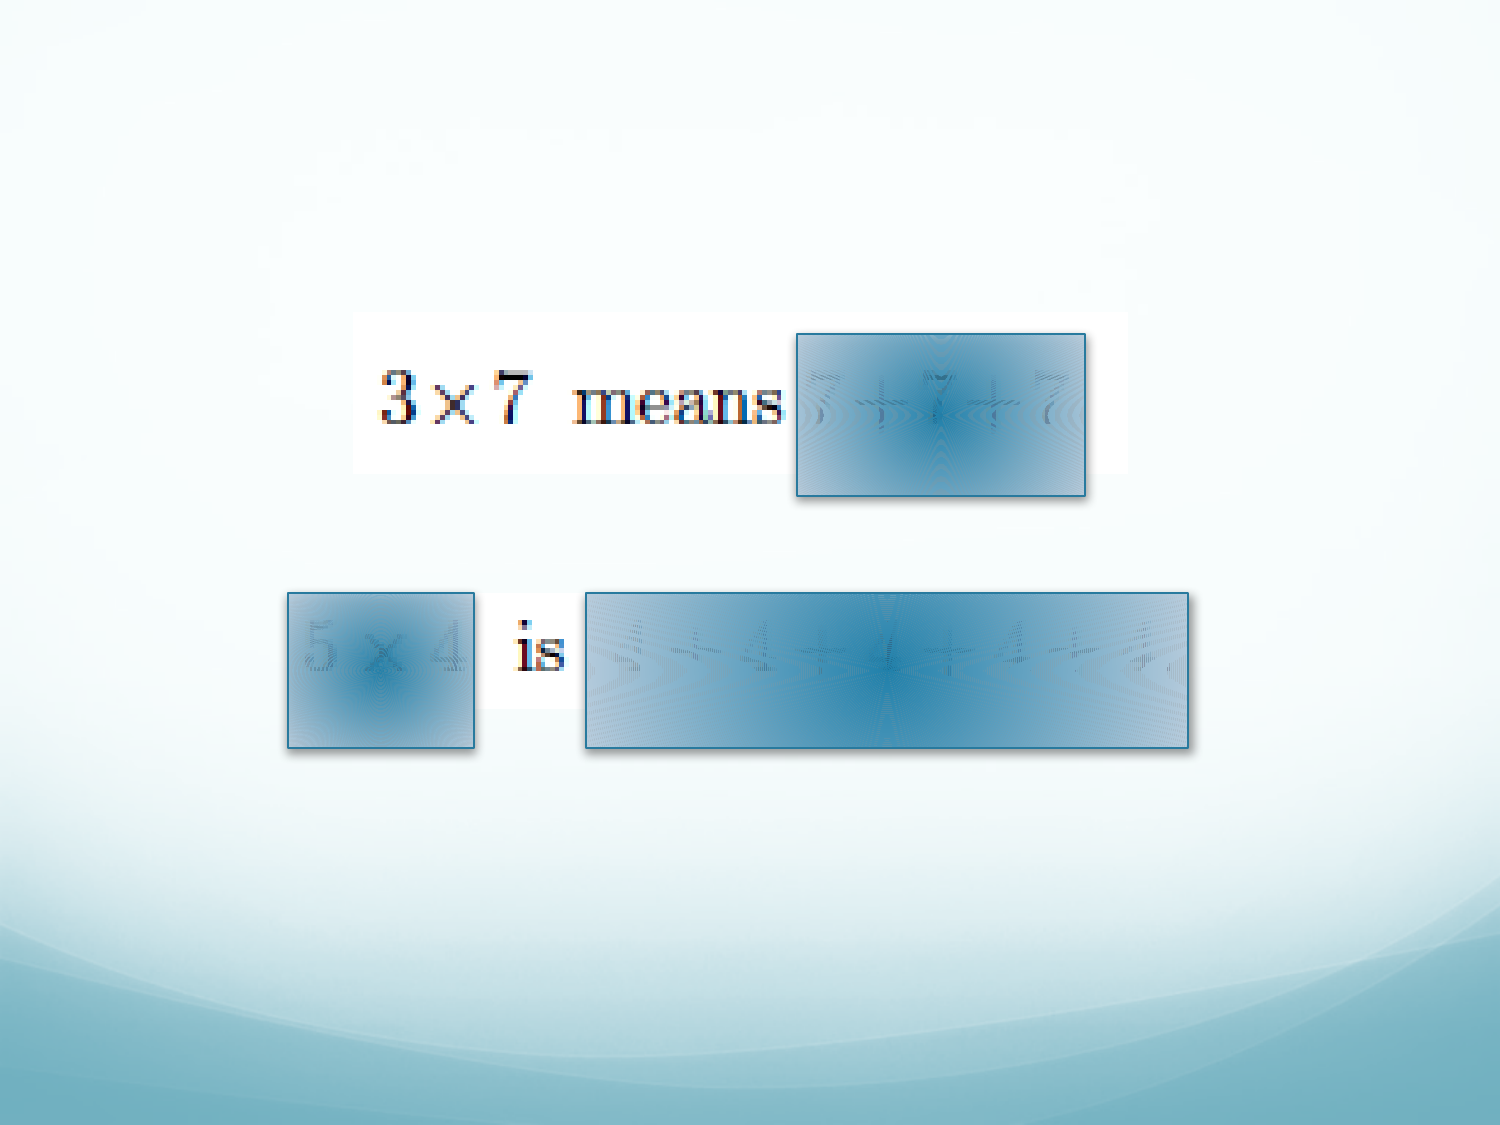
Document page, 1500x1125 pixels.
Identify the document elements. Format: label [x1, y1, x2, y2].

picture [352, 311, 1129, 474]
text_box [287, 720, 475, 749]
text_box [585, 592, 1189, 749]
picture [287, 592, 1170, 709]
text_box [796, 486, 1086, 497]
